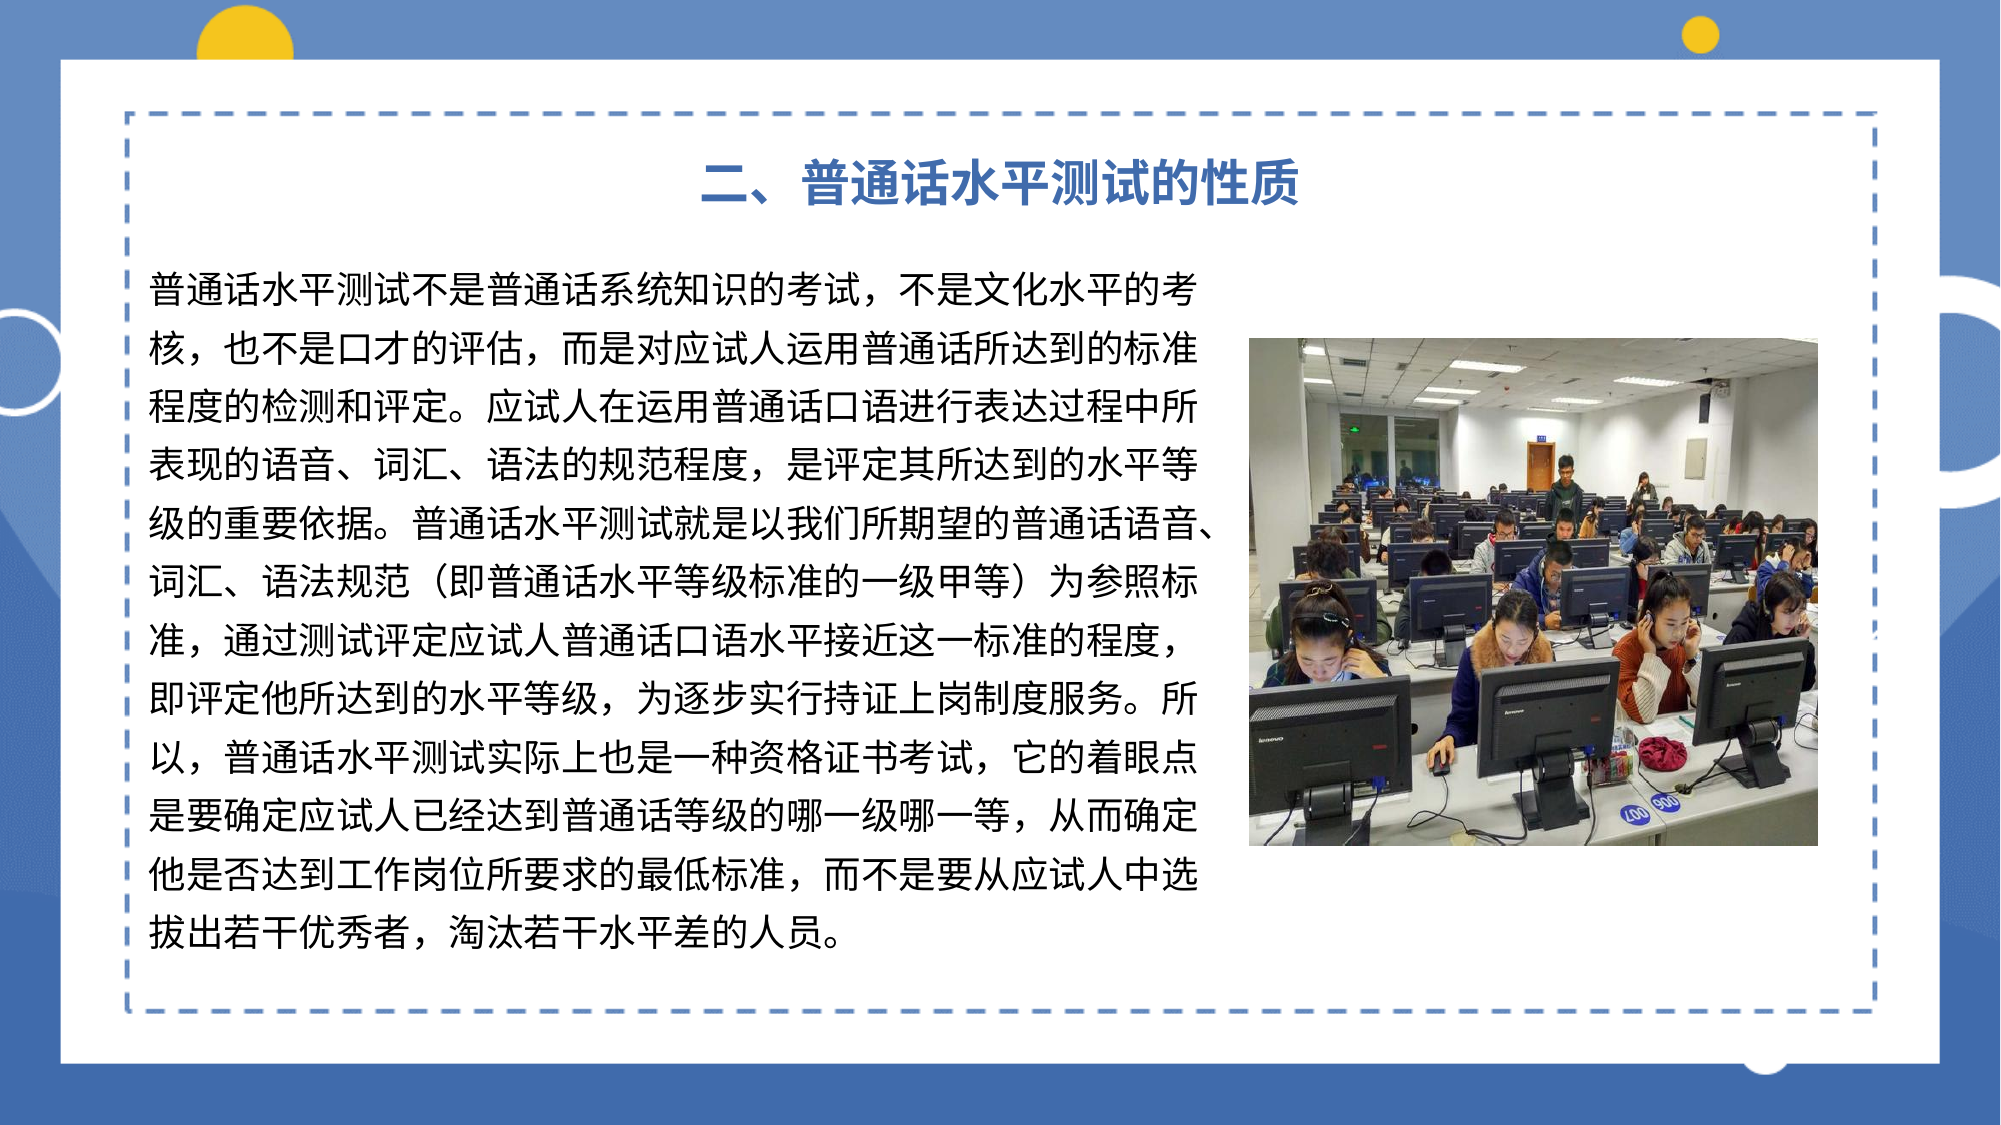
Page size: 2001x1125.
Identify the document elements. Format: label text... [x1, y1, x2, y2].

picture [0, 0, 2001, 1125]
text_box 二、普通话水平测试的性质 [685, 144, 1315, 220]
text_box 普通话水平测试不是普通话系统知识的考试，不是文化水平的考核，也不是口才的评估，而是对应试人运用普通话所达到的标准程度的检测和评定。应试人在运用普通话口语进行表达过程中所表现的语音、词汇、语法的规范程度，是评定其所达到的水平等级的重要依据。普通话水平测试就是以我们所期望的普通话语音、词汇、语法规范（即普通话水平等级标准的一级甲等）为参照标准，通过测试评定应试人普通话口语水平接近这一标准的程度，即评定他所达到的水平等级，为逐步实行持证上岗制度服务。所以，普通话水平测试实际上也是一种资格证书考试，它的着眼点是要确定应试人已经达到普通话等级的哪一级哪一等，从而确定他是否达到工作岗位所要求的最低标准，而不是要从应试人中选拔出若干优秀者，淘汰若干水平差的人员。 [134, 245, 1250, 962]
